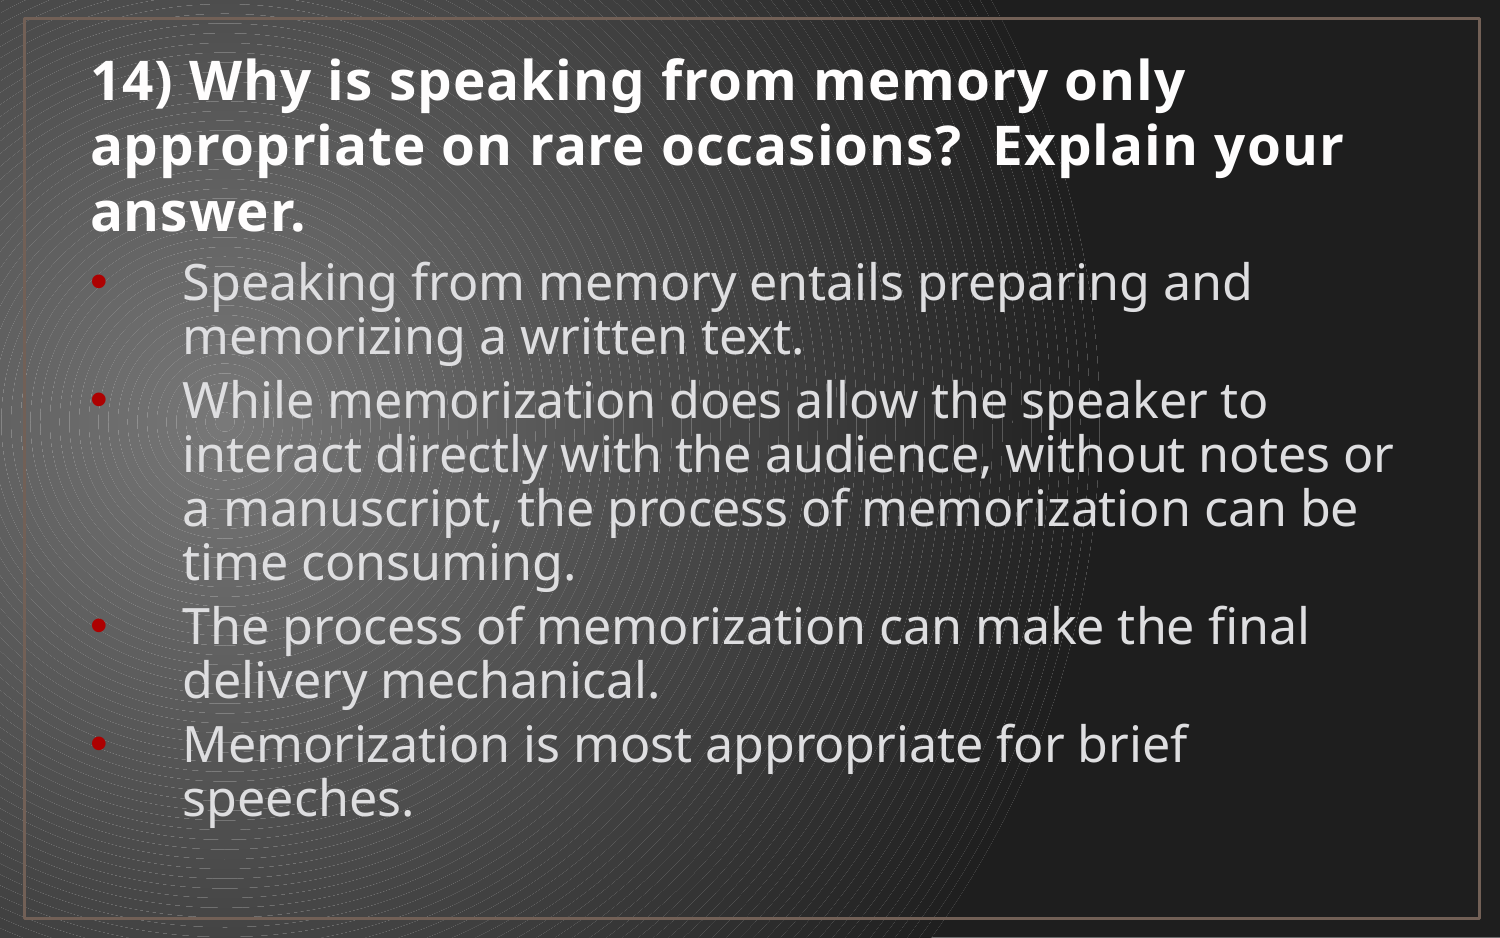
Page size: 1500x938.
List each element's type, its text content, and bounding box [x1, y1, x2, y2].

title 14) Why is speaking from memory only appropriate on rare occasions? Explain your answer. [75, 37, 1425, 249]
list Speaking from memory entails preparing and memorizing a written text. While memorization does allow the speaker to interact directly with the audience, without notes or a manuscript, the process of memorization can be time consuming. The process of memorization can make the final delivery mechanical. Memorization is most appropriate for brief speeches. [75, 249, 1425, 838]
